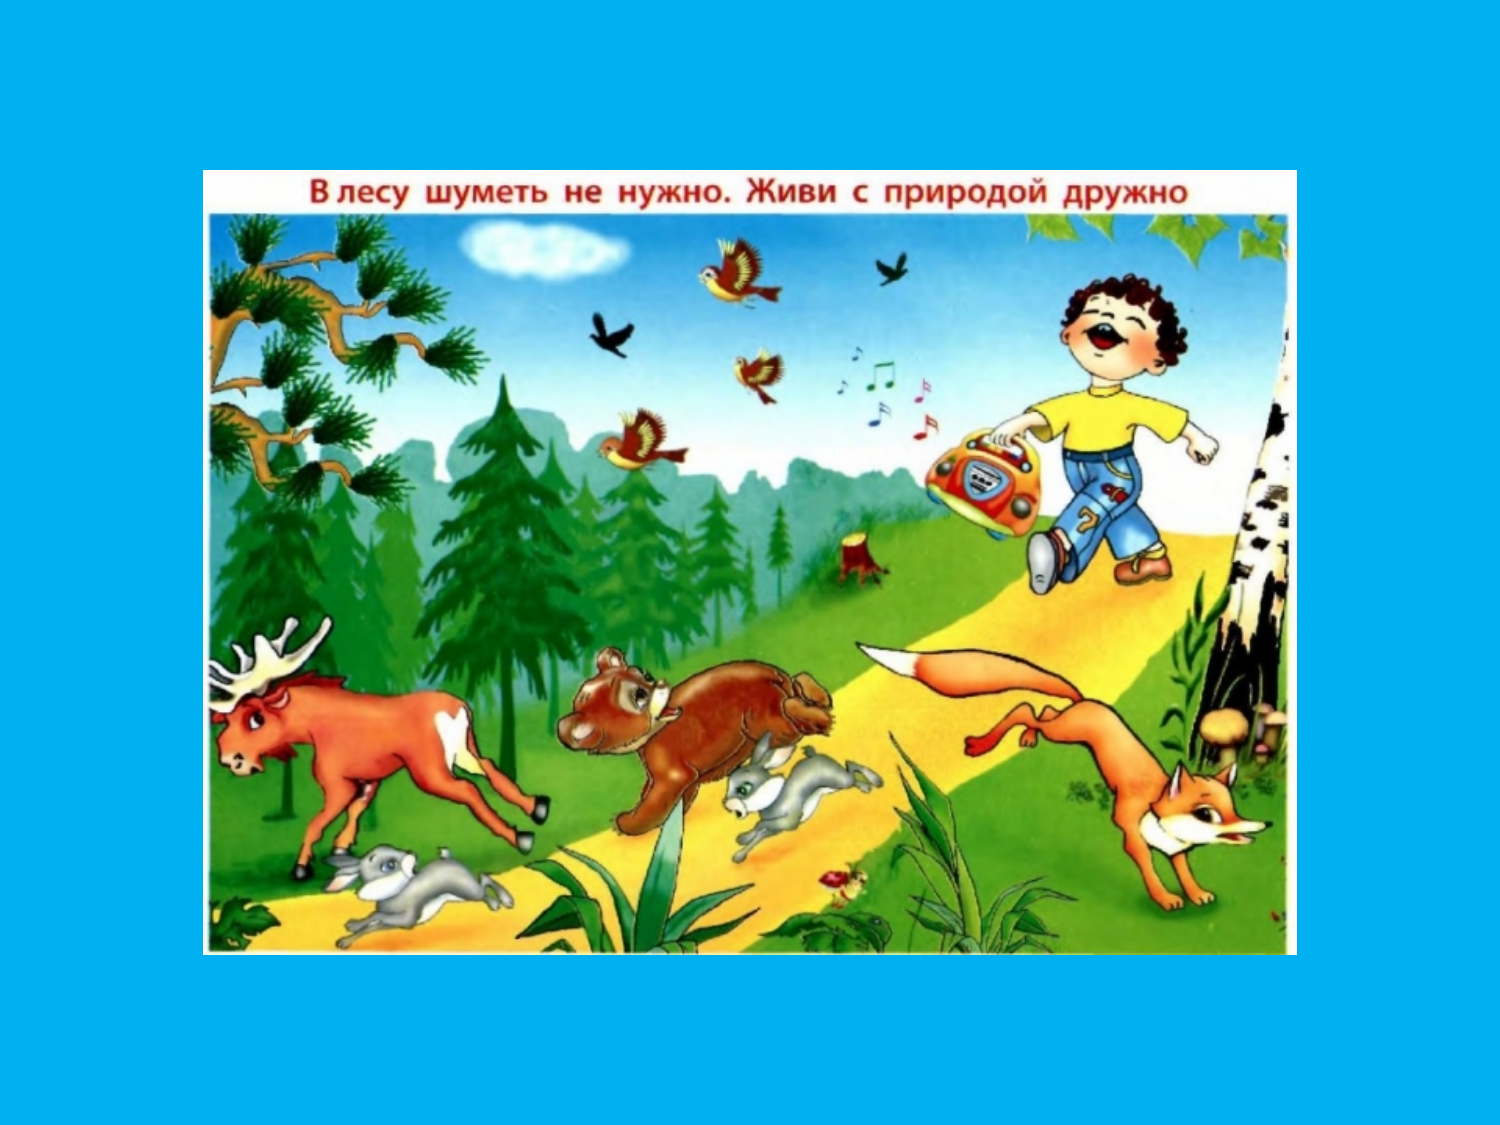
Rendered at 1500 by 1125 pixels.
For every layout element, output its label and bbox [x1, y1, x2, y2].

picture [204, 171, 1296, 954]
